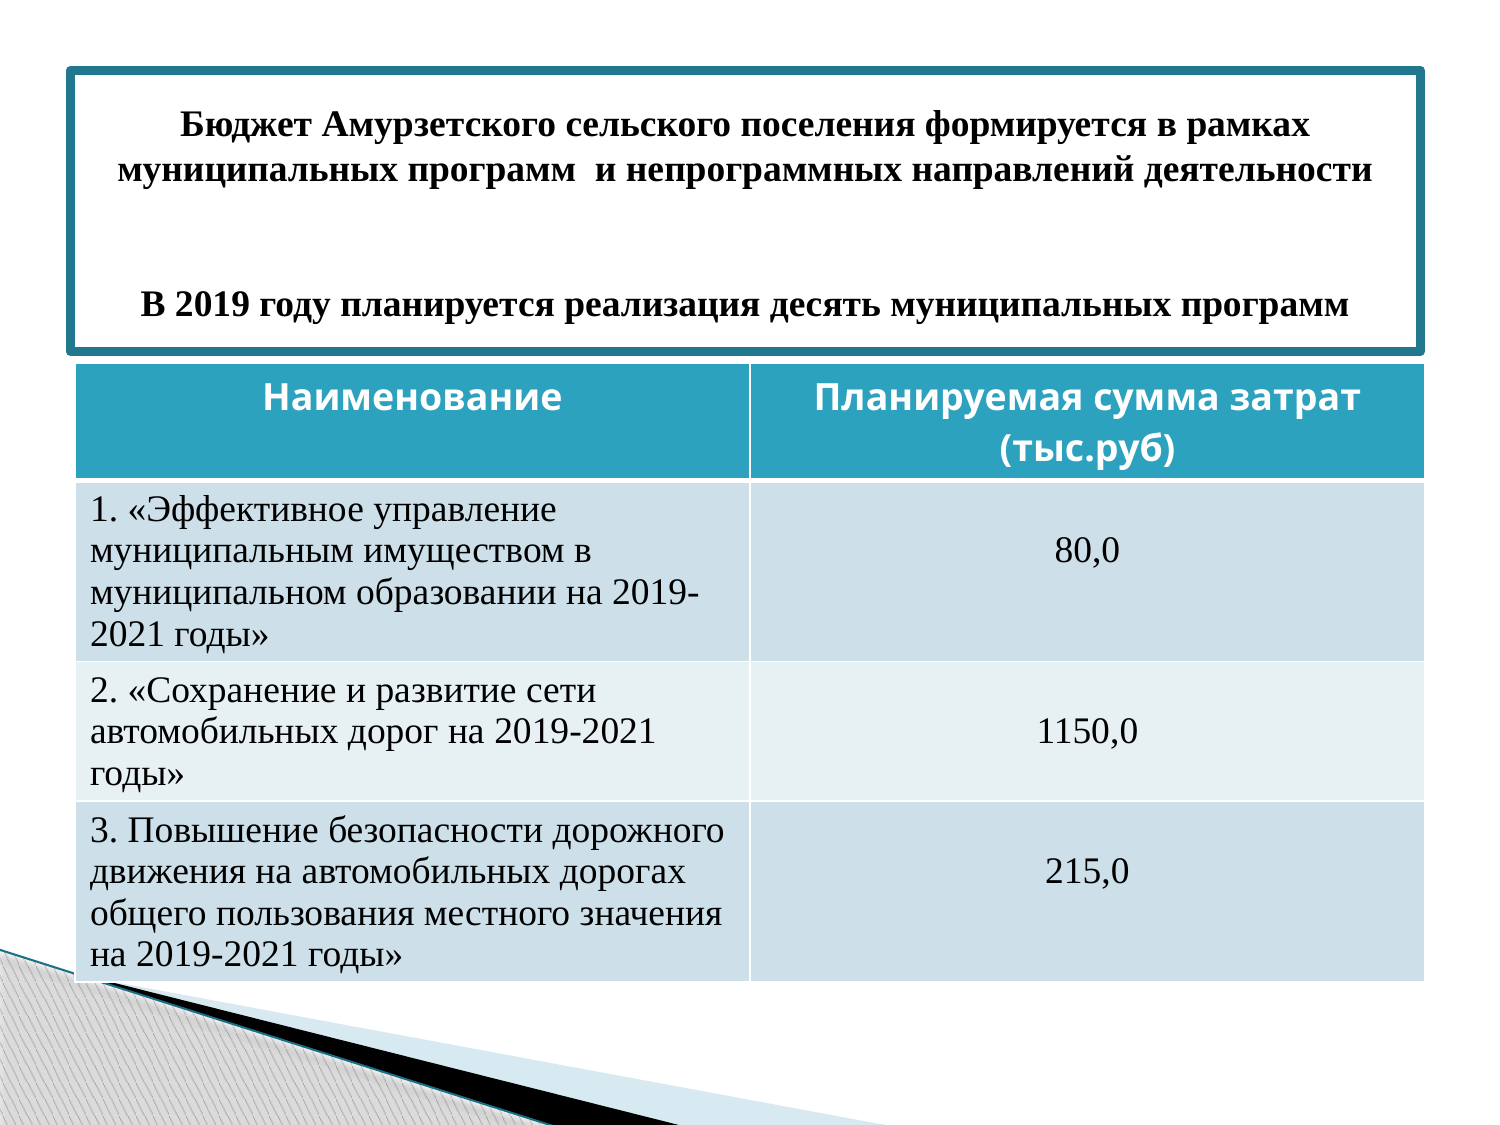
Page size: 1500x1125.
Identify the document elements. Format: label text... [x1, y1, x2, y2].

table_cell 2. «Сохранение и развитие сети автомобильных дорог на 2019-2021 годы» [76, 662, 749, 800]
table_header Планируемая сумма затрат (тыс.руб) [751, 364, 1424, 478]
table_header Наименование [76, 364, 749, 478]
table_cell 1. «Эффективное управление муниципальным имуществом в муниципальном образовании на 2019-2021 годы» [76, 483, 749, 661]
table_cell 3. Повышение безопасности дорожного движения на автомобильных дорогах общего пользования местного значения на 2019-2021 годы» [76, 802, 749, 981]
table_cell 215,0 [751, 802, 1424, 981]
table_cell 1150,0 [751, 662, 1424, 800]
title Бюджет Амурзетского сельского поселения формируется в рамках муниципальных программ и непрограммных направлений деятельности В 2019 году планируется реализация десять муниципальных программ [66, 66, 1425, 356]
table_cell 80,0 [751, 483, 1424, 661]
